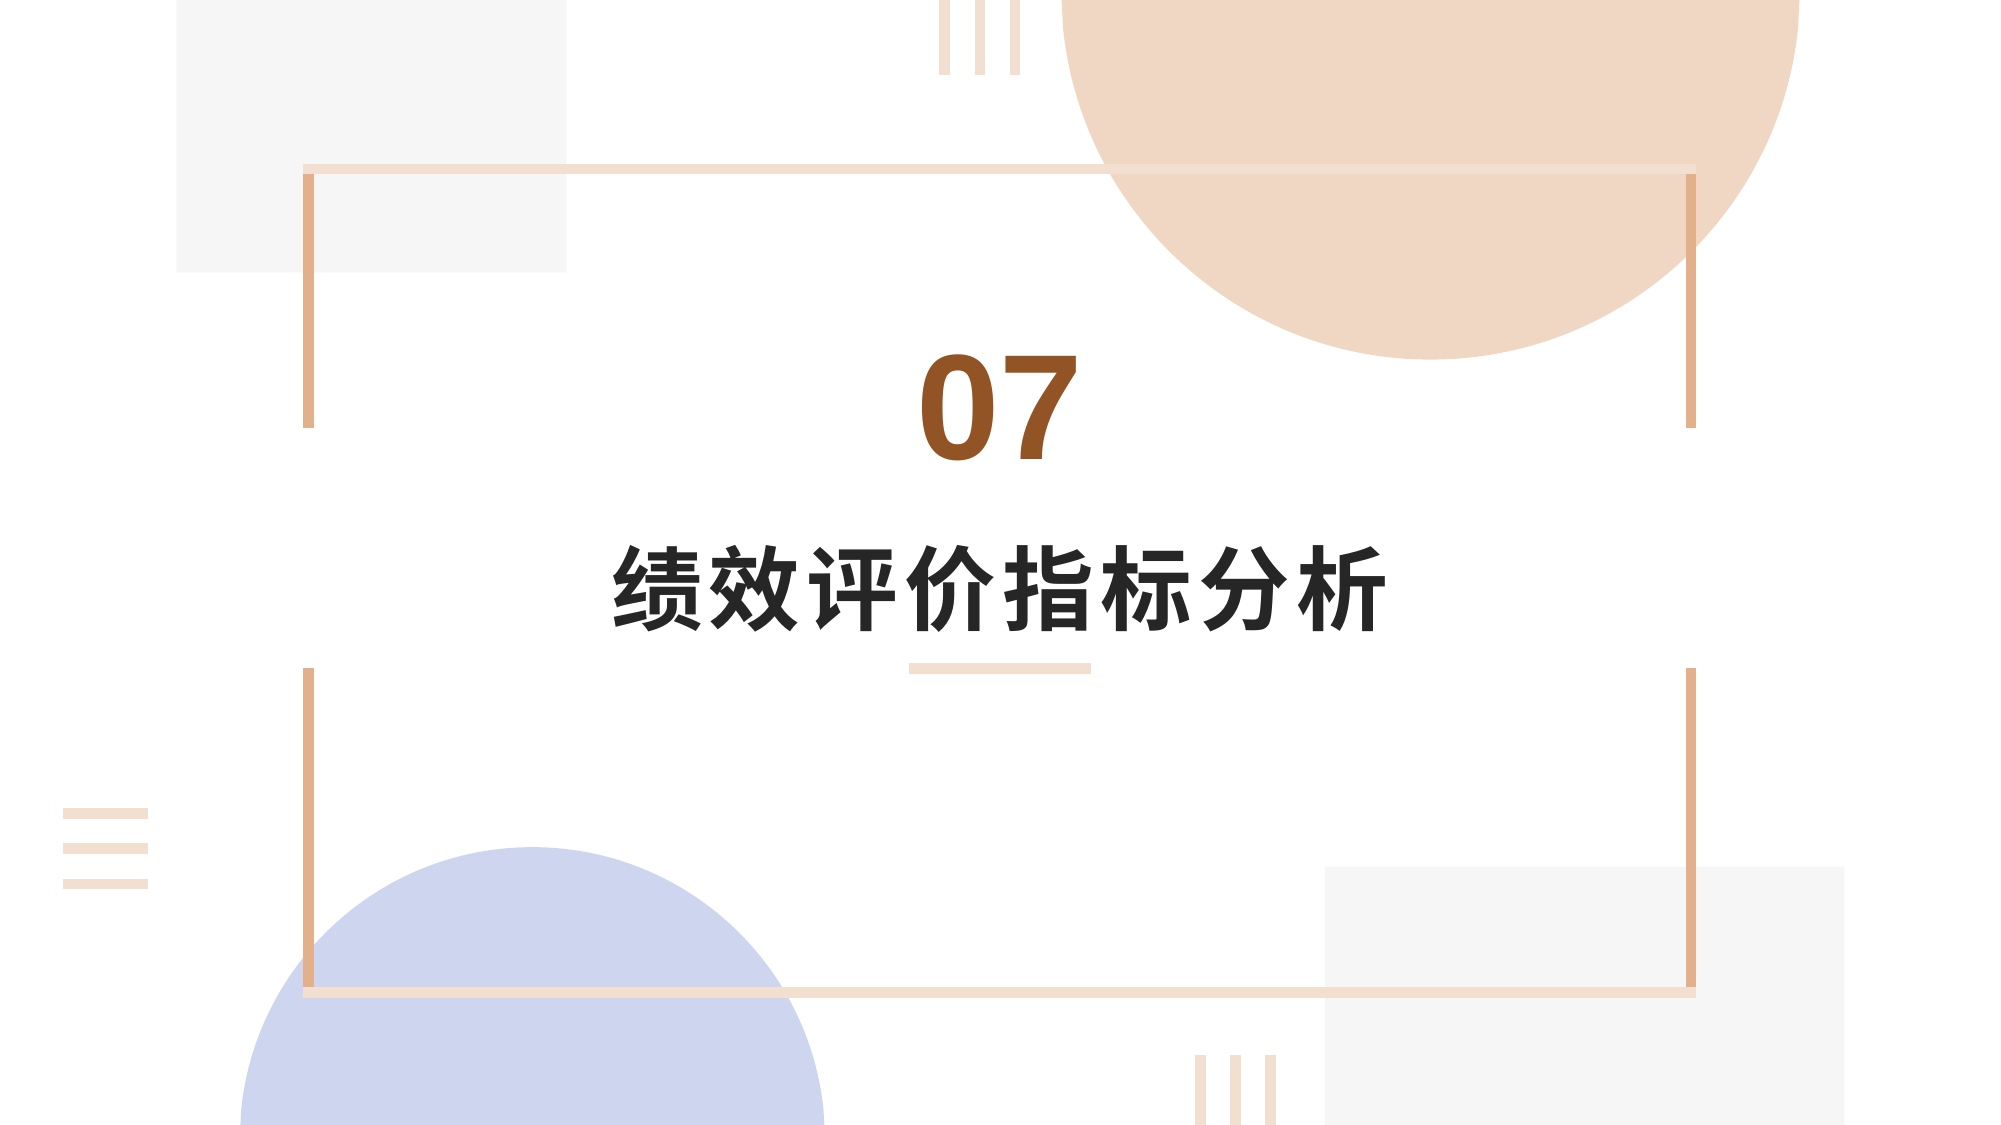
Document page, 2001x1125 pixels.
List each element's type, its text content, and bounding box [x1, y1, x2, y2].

text_box 07 [819, 302, 1181, 487]
title 绩效评价指标分析 [492, 487, 1508, 650]
